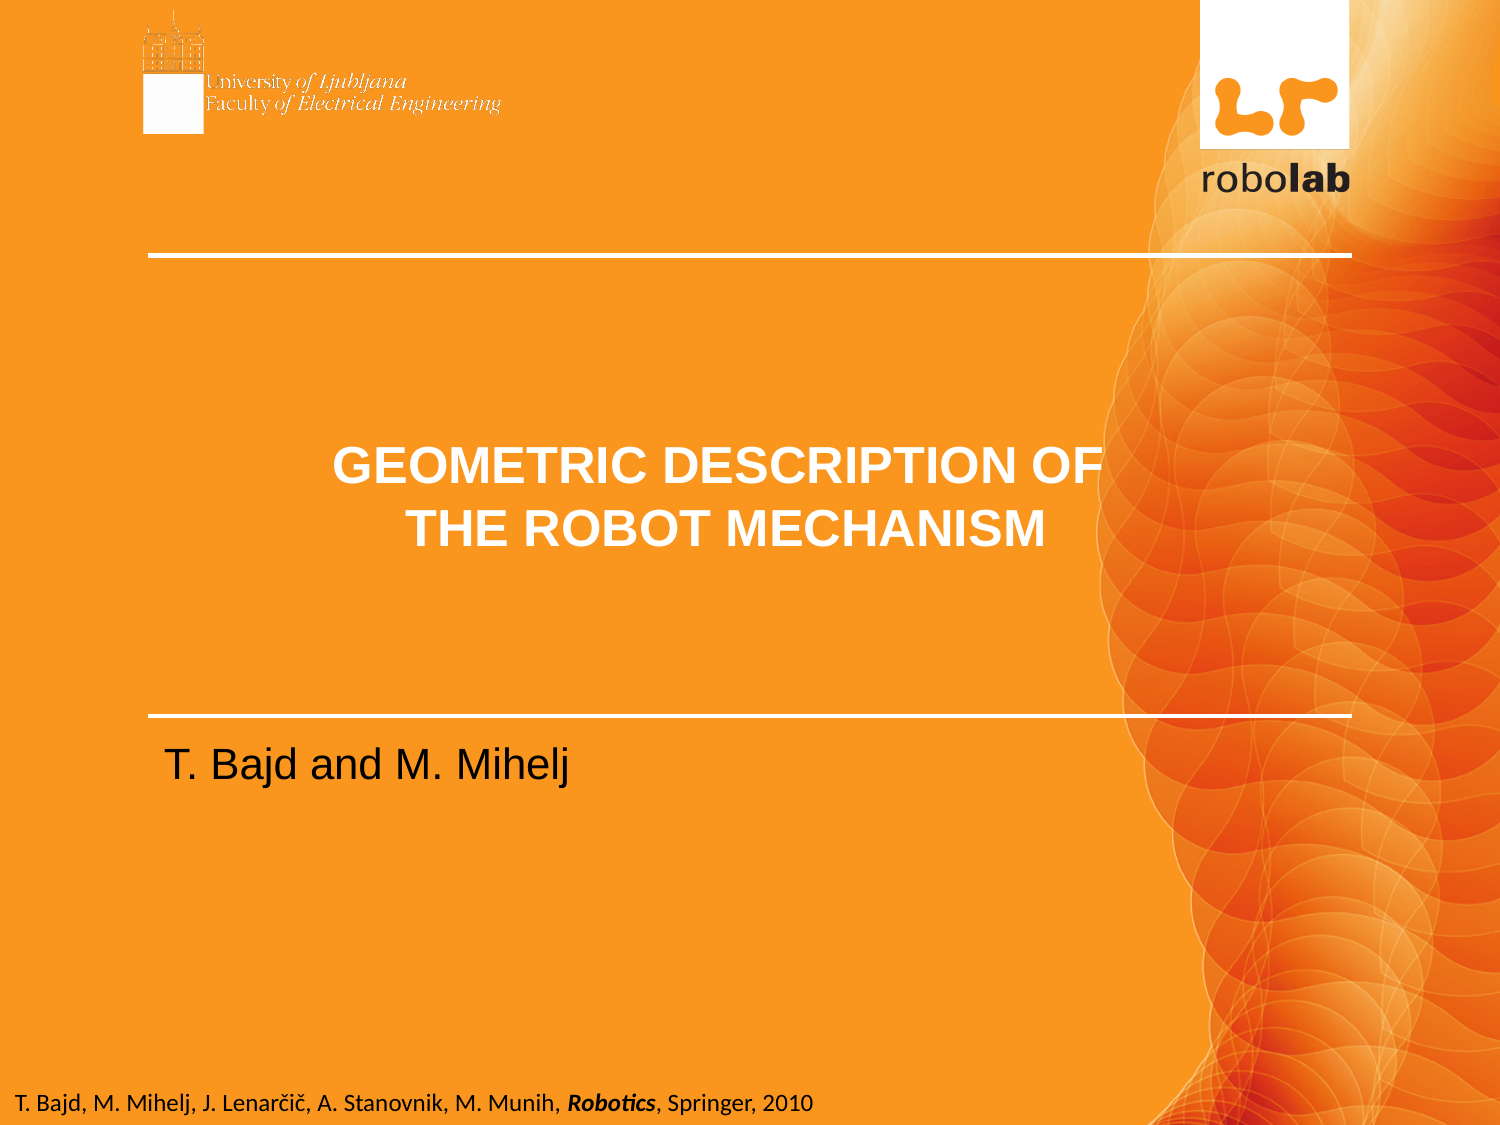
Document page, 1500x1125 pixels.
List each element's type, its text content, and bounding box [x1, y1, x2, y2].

subtitle T. Bajd and M. Mihelj [148, 727, 1199, 1016]
title GEOMETRIC DESCRIPTION OF THE ROBOT MECHANISM [88, 373, 1364, 615]
picture [1033, 0, 1500, 1125]
picture [143, 10, 501, 134]
